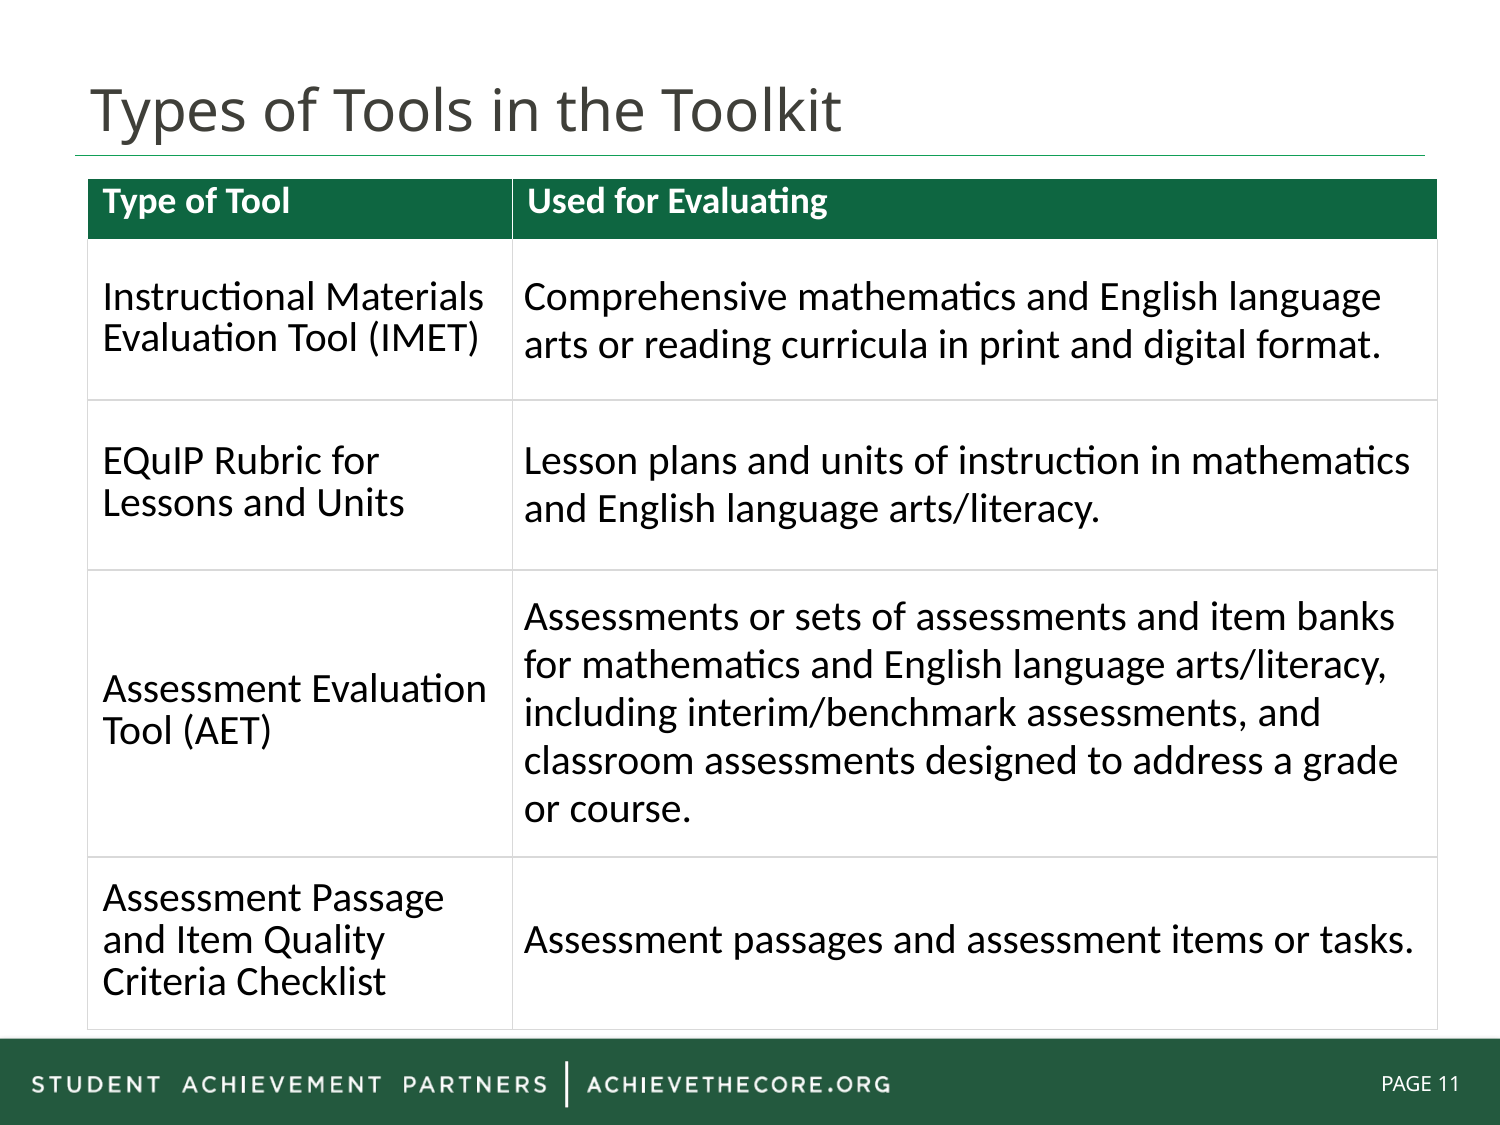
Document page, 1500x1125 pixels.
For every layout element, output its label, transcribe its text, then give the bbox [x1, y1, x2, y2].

table_cell Assessment Passage and Item Quality Criteria Checklist [88, 858, 512, 1029]
table_cell Instructional Materials Evaluation Tool (IMET) [88, 244, 512, 399]
table_cell Assessment Evaluation Tool (AET) [88, 571, 512, 856]
title Types of Tools in the Toolkit [75, 52, 1425, 165]
table_cell Assessments or sets of assessments and item banks for mathematics and English language arts/literacy, including interim/benchmark assessments, and classroom assessments designed to address a grade or course. [513, 571, 1437, 856]
table_cell EQuIP Rubric for Lessons and Units [88, 401, 512, 569]
table_header Used for Evaluating [513, 179, 1437, 239]
table_header Type of Tool [88, 179, 512, 239]
table_cell Assessment passages and assessment items or tasks. [513, 858, 1437, 1029]
table_cell Lesson plans and units of instruction in mathematics and English language arts/literacy. [513, 401, 1437, 569]
table_cell Comprehensive mathematics and English language arts or reading curricula in print and digital format. [513, 244, 1437, 399]
